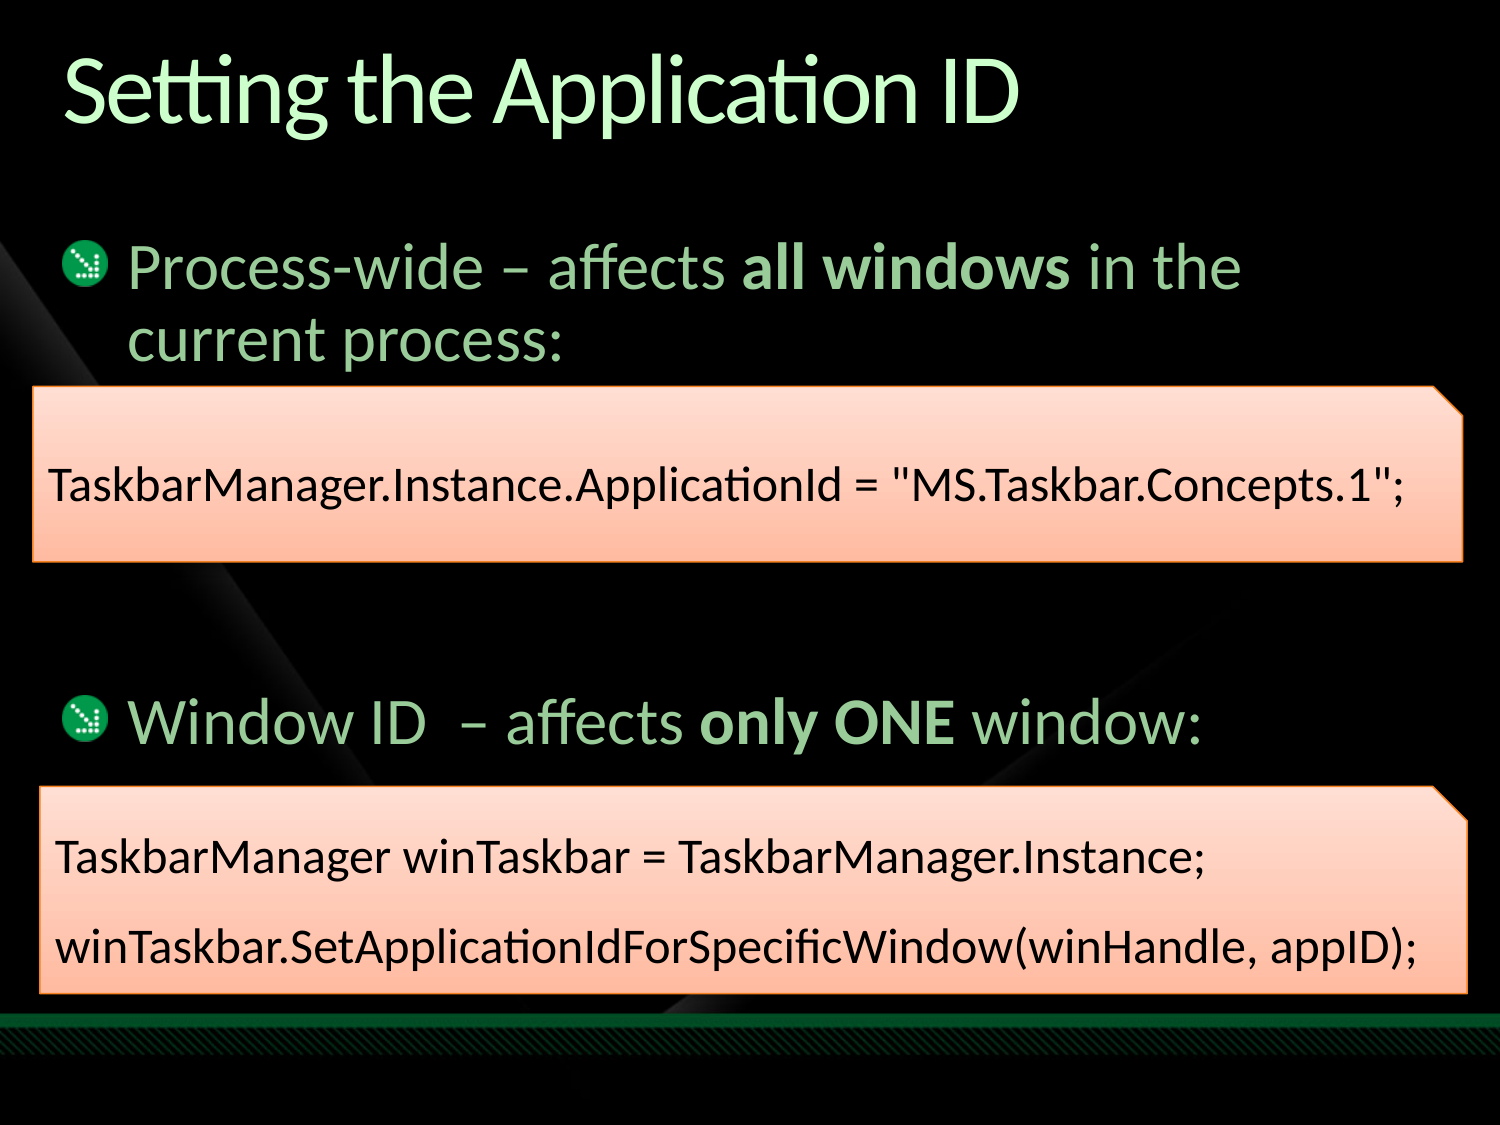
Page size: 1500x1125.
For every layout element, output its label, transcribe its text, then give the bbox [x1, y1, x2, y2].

picture [0, 0, 1500, 1125]
list Process-wide – affects all windows in the current process: Window ID – affects only ONE window: [62, 576, 1438, 789]
text_box TaskbarManager.Instance.ApplicationId = "MS.Taskbar.Concepts.1"; [32, 385, 1464, 563]
title Setting the Application ID [62, 37, 1438, 147]
list Process-wide – affects all windows in the current process: Window ID – affects only ONE window: [62, 231, 1438, 389]
text_box TaskbarManager winTaskbar = TaskbarManager.Instance; winTaskbar.SetApplicationIdForSpecificWindow(winHandle, appID); [39, 785, 1468, 995]
